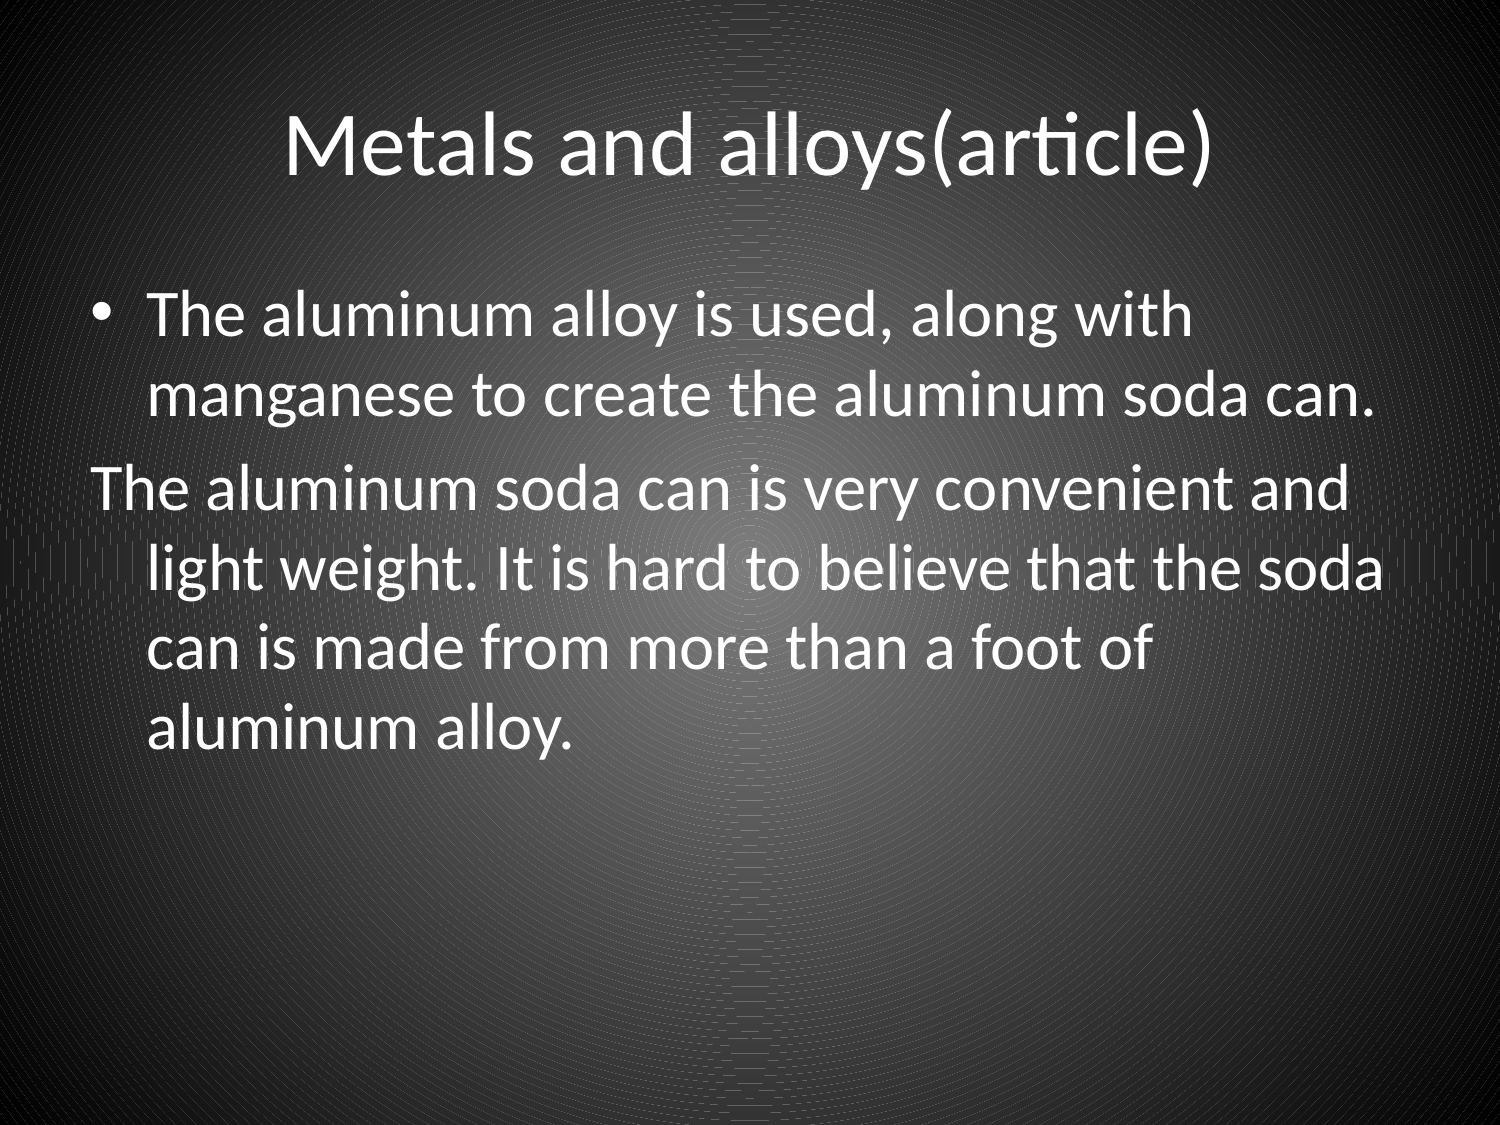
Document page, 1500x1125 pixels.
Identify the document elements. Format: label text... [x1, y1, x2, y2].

list The aluminum alloy is used, along with manganese to create the aluminum soda can. The aluminum soda can is very convenient and light weight. It is hard to believe that the soda can is made from more than a foot of aluminum alloy. [75, 262, 1425, 1005]
title Metals and alloys(article) [75, 45, 1425, 233]
